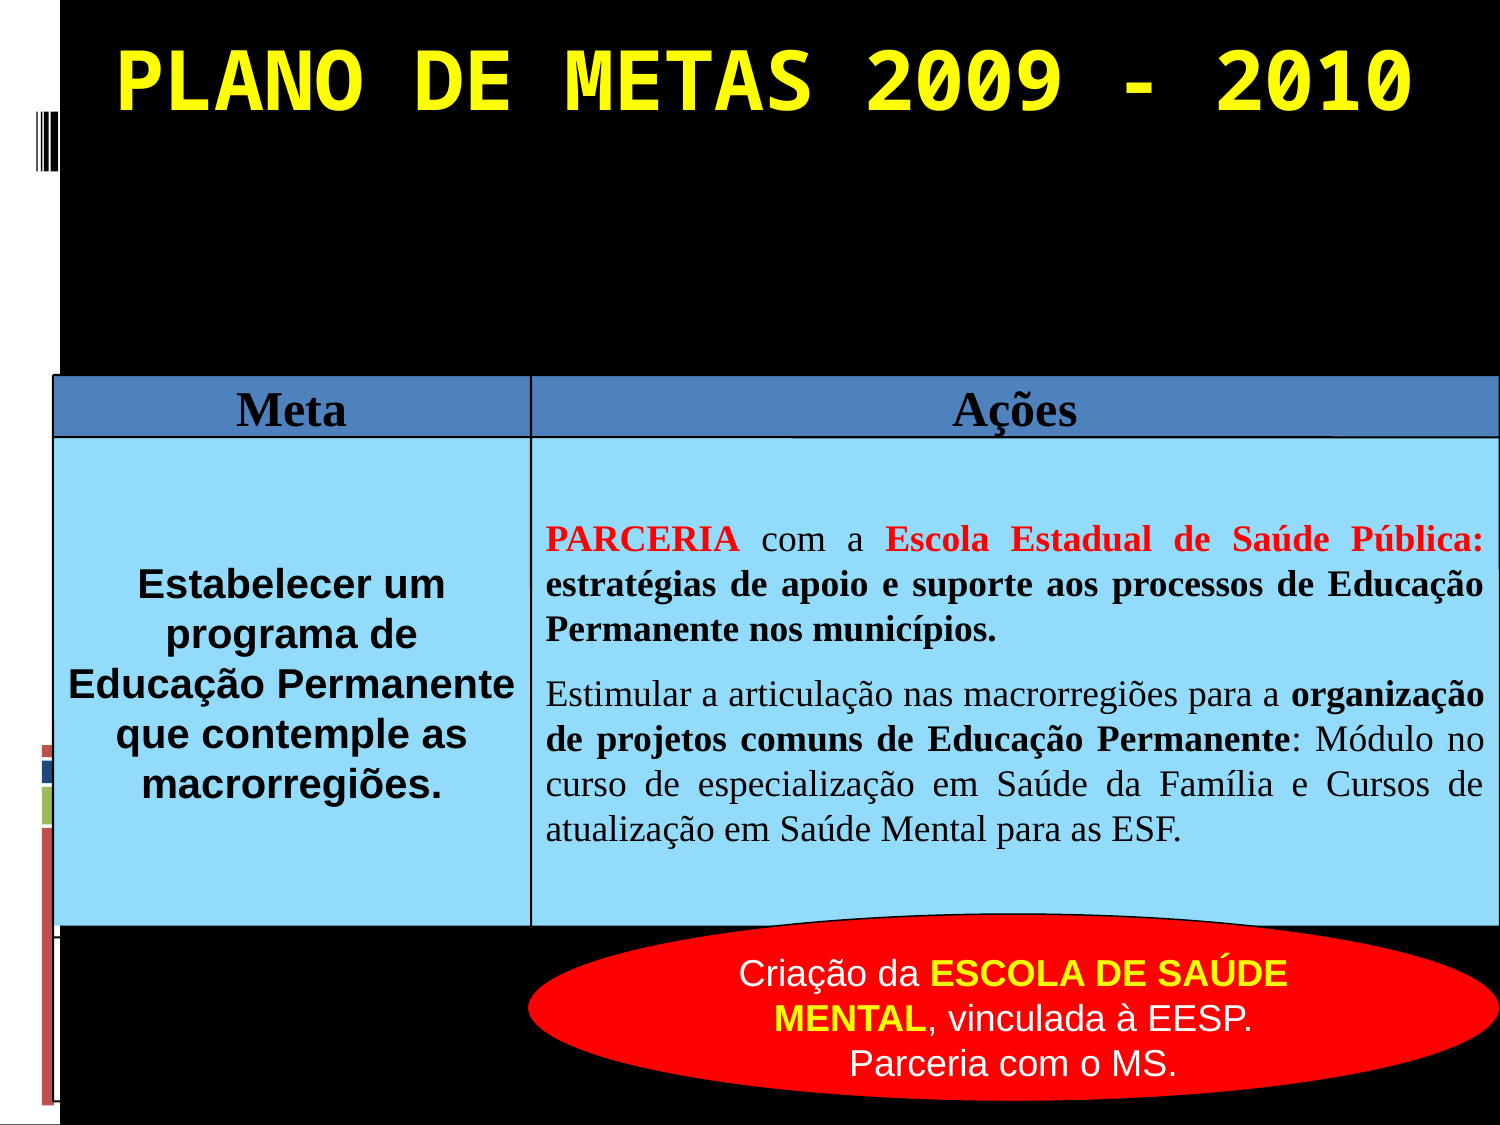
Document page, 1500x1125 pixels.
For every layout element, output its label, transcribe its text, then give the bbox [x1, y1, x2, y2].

text_box PLANO DE METAS 2009 - 2010 [100, 19, 1471, 161]
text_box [52, 374, 1500, 1102]
